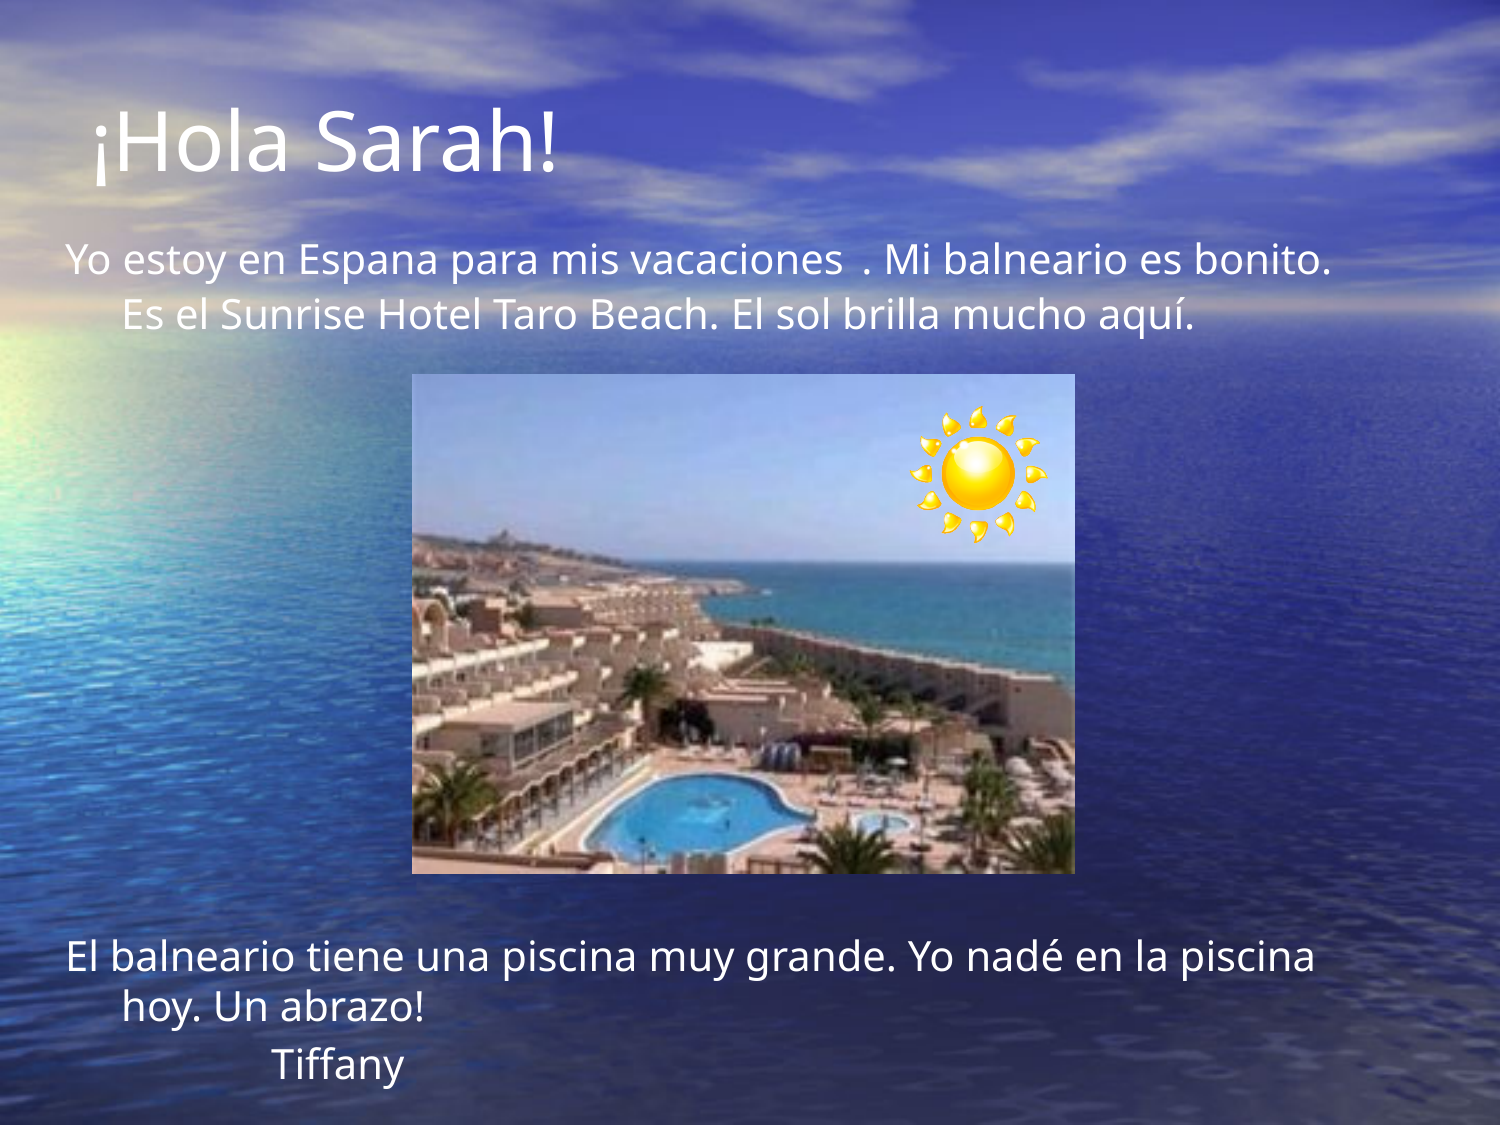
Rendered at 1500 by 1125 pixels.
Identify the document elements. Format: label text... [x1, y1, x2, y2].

list Yo estoy en Espana para mis vacaciones . Mi balneario es bonito. Es el Sunrise Hotel Taro Beach. El sol brilla mucho aquí. El balneario tiene una piscina muy grande. Yo nadé en la piscina hoy. Un abrazo! Tiffany [50, 200, 1400, 1050]
title ¡Hola Sarah! [75, 24, 1425, 252]
picture [0, 0, 1500, 1125]
